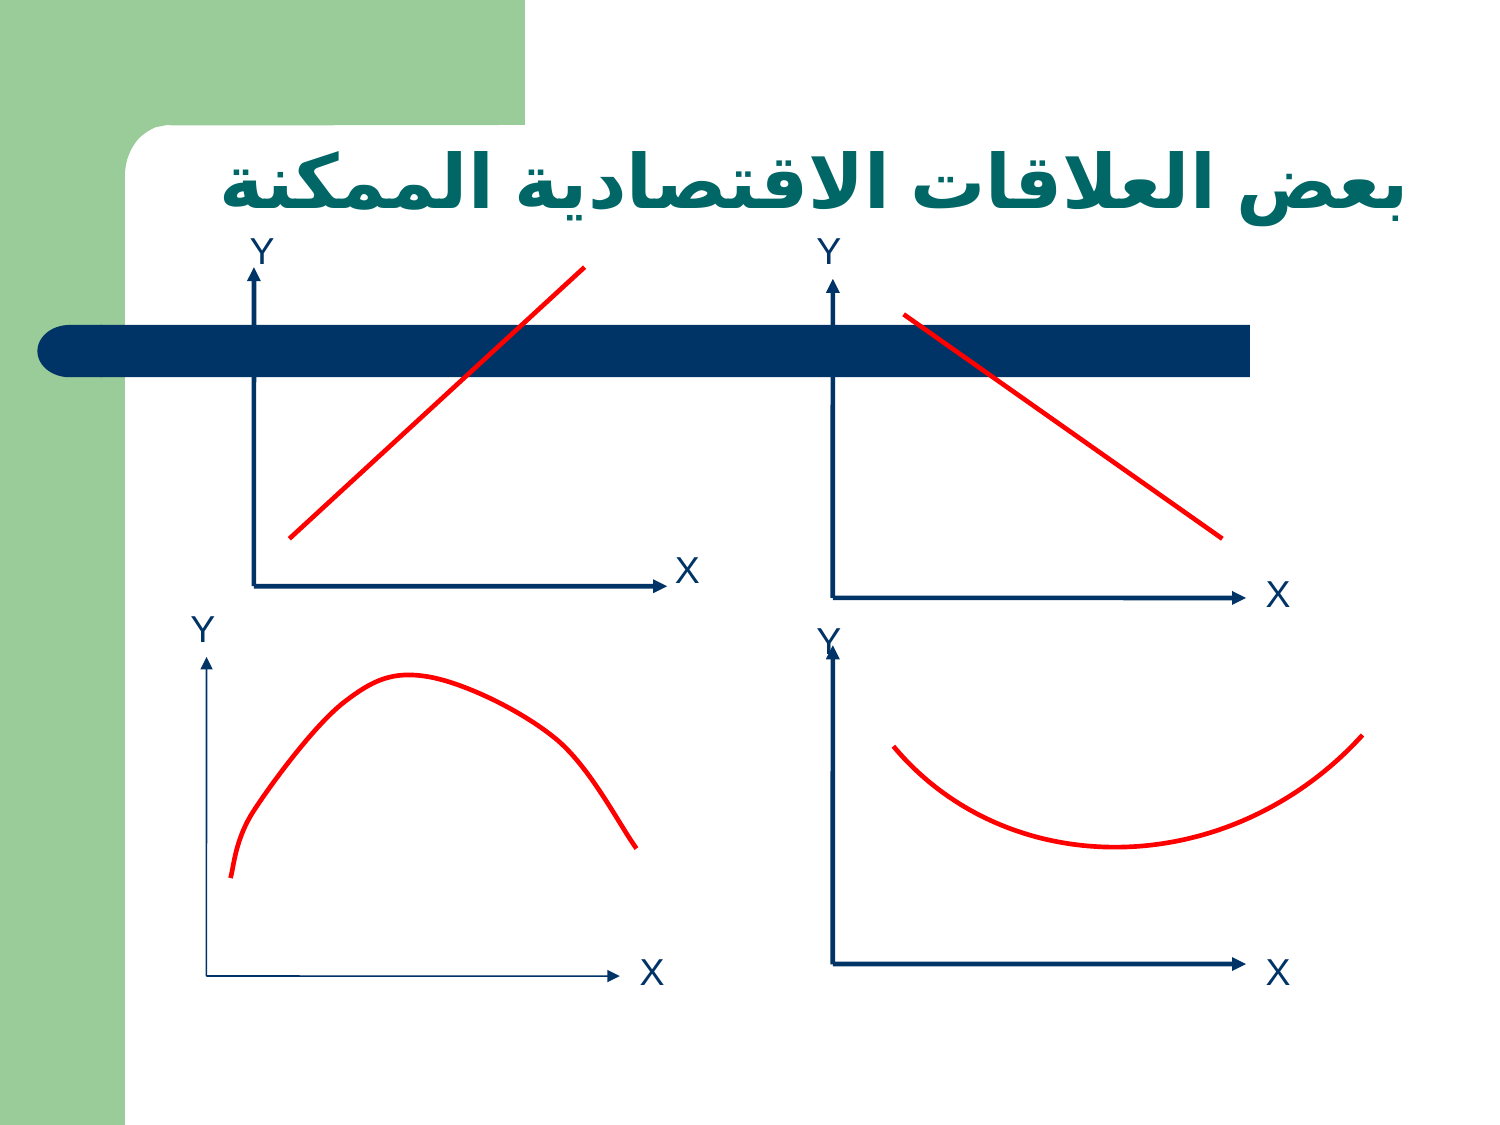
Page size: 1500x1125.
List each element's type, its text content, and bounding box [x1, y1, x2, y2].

text_box [100, 278, 763, 638]
text_box [1204, 591, 1246, 605]
text_box [832, 957, 1246, 971]
text_box X [655, 538, 715, 599]
text_box X [1246, 562, 1306, 623]
text_box [41, 680, 704, 1040]
text_box Y [797, 219, 857, 280]
title بعض العلاقات الاقتصادية الممكنة [74, 45, 1426, 233]
text_box X [620, 940, 680, 1001]
text_box Y [171, 597, 231, 658]
text_box X [1246, 940, 1306, 1001]
text_box Y [230, 219, 290, 280]
text_box [655, 656, 1318, 1016]
text_box Y [797, 609, 857, 670]
text_box [200, 658, 213, 975]
text_box [230, 674, 637, 879]
text_box [893, 541, 1363, 848]
text_box [826, 280, 840, 597]
text_box [206, 969, 620, 983]
